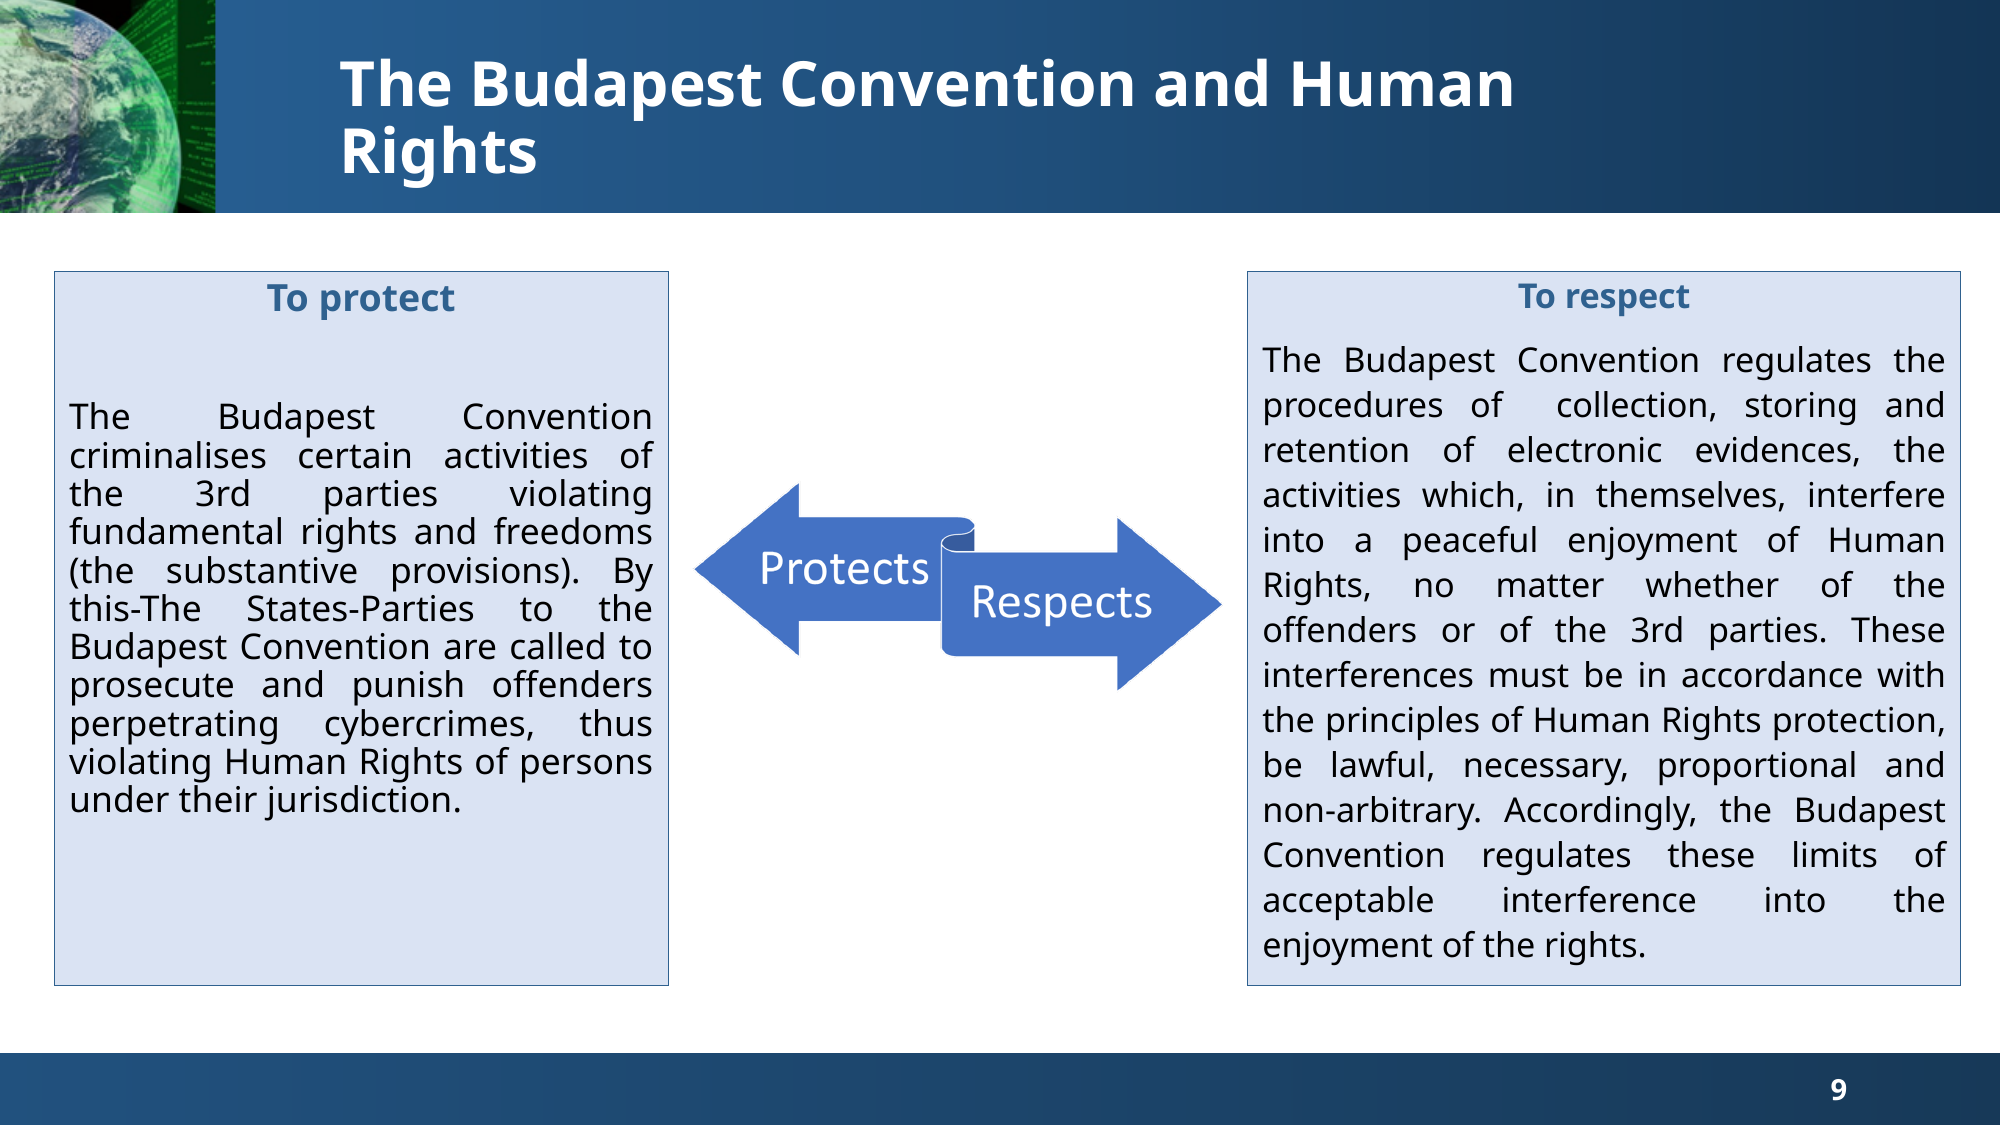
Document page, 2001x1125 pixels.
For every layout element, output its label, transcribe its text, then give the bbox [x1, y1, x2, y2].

title The Budapest Convention and Human Rights [324, 45, 1675, 196]
text_box To respect The Budapest Convention regulates the procedures of collection, storing and retention of electronic evidences, the activities which, in themselves, interfere into a peaceful enjoyment of Human Rights, no matter whether of the offenders or of the 3rd parties. These interferences must be in accordance with the principles of Human Rights protection, be lawful, necessary, proportional and non-arbitrary. Accordingly, the Budapest Convention regulates these limits of acceptable interference into the enjoyment of the rights. [1247, 271, 1961, 986]
slide_number 9 [1412, 1061, 1863, 1121]
list To protect The Budapest Convention criminalises certain activities of the 3rd parties violating fundamental rights and freedoms (the substantive provisions). By this-The States-Parties to the Budapest Convention are called to prosecute and punish offenders perpetrating cybercrimes, thus violating Human Rights of persons under their jurisdiction. [54, 271, 669, 986]
picture [0, 0, 2000, 213]
picture [692, 480, 1224, 693]
